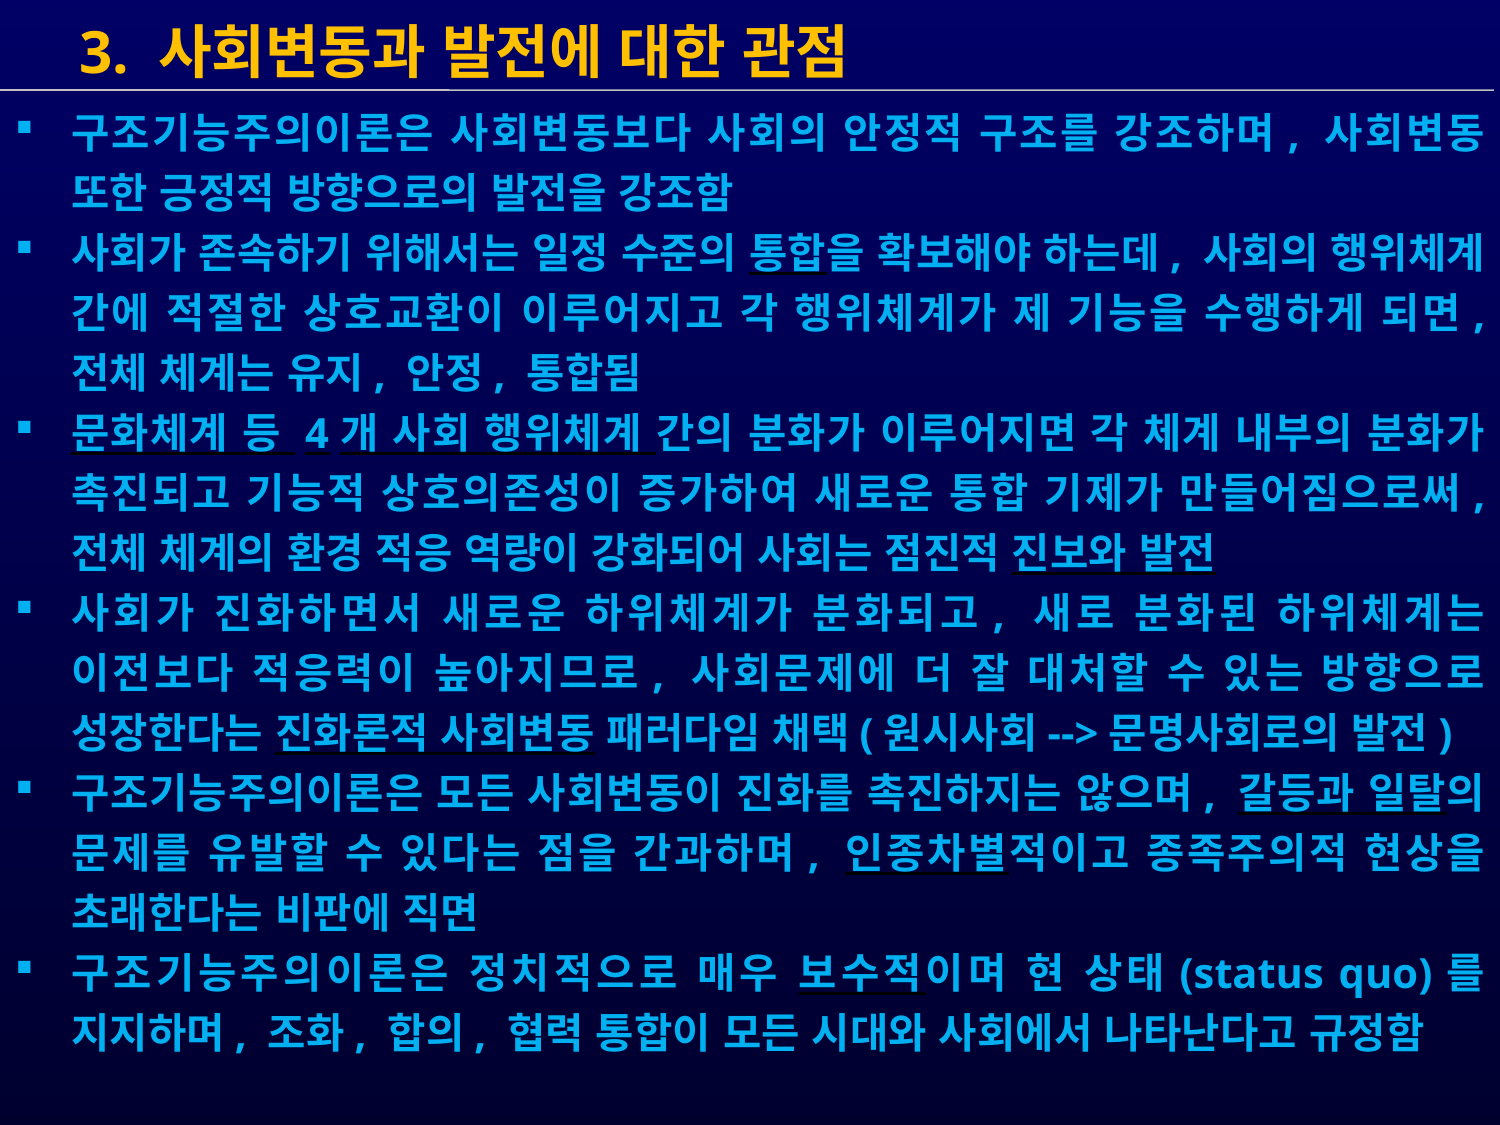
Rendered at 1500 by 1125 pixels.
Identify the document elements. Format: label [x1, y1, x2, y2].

text_box [0, 6, 1500, 1067]
